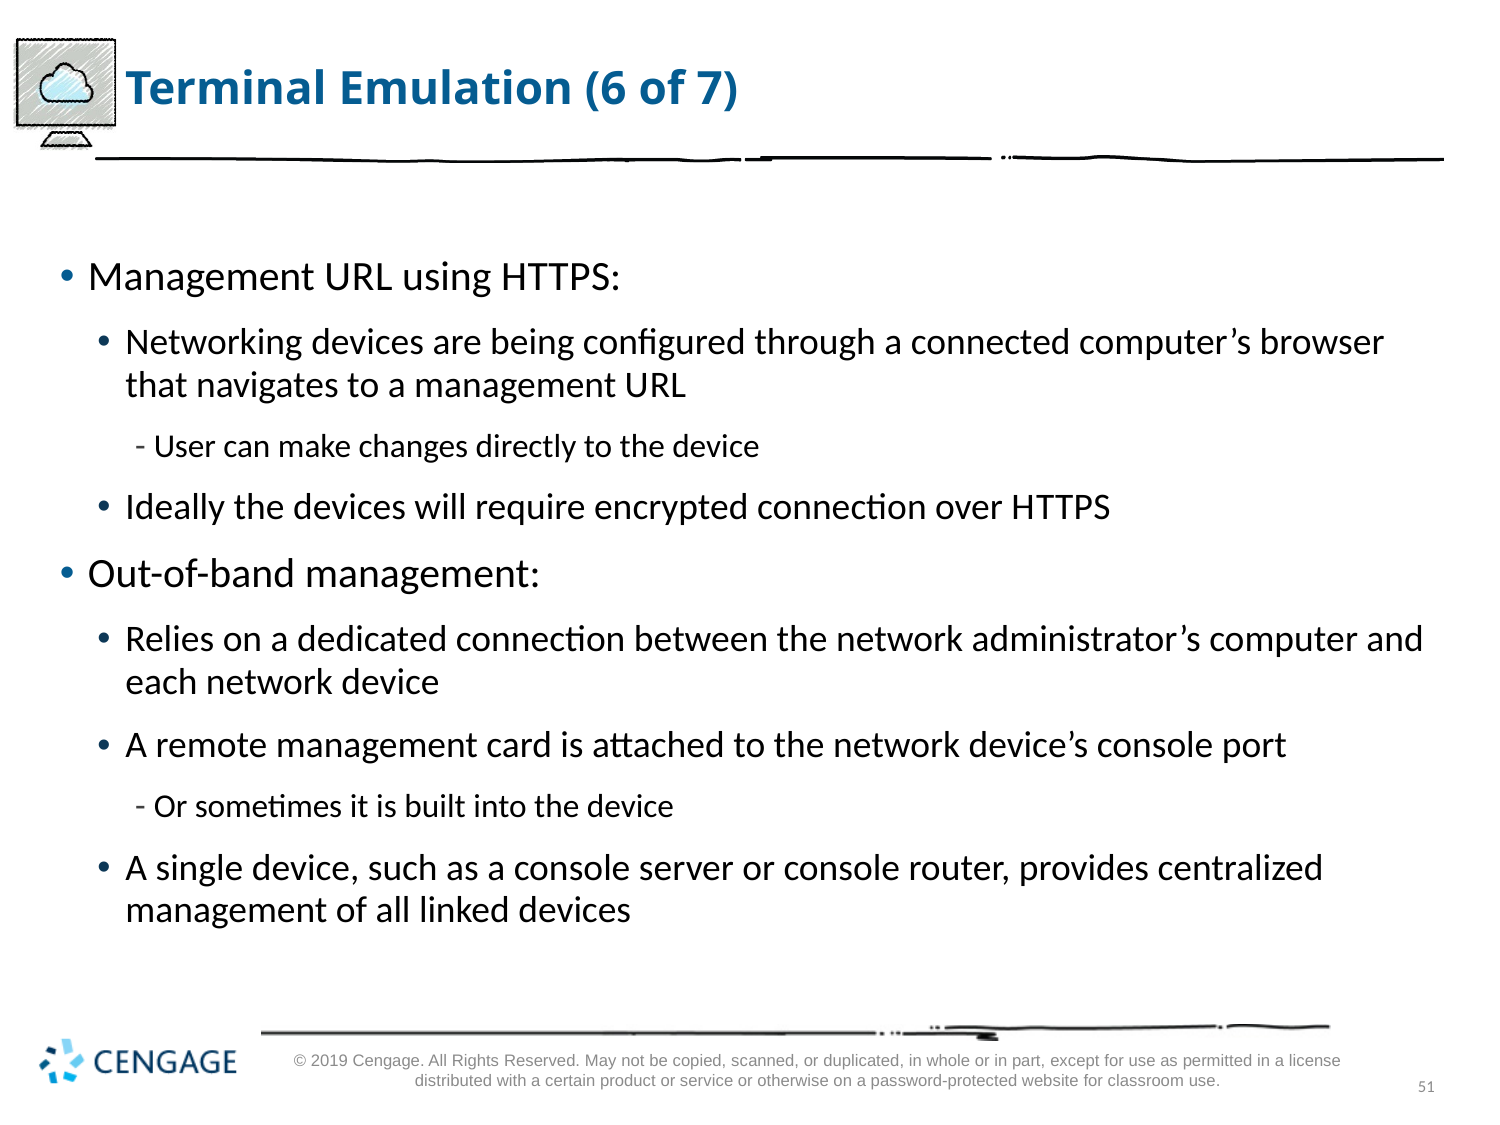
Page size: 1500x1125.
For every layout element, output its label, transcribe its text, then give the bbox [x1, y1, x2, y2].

picture [261, 1024, 1331, 1041]
picture [19, 1025, 249, 1096]
footer © 2019 Cengage. All Rights Reserved. May not be copied, scanned, or duplicated, in whole or in part, except for use as permitted in a license distributed with a certain product or service or otherwise on a password-protected website for classroom use. [262, 1050, 1375, 1091]
list Management U R L using H T T P S: Networking devices are being configured through a connected computer’s browser that navigates to a management U R L User can make changes directly to the device Ideally the devices will require encrypted connection over H T T P S Out-of-band management: Relies on a dedicated connection between the network administrator’s computer and each network device A remote management card is attached to the network device’s console port Or sometimes it is built into the device A single device, such as a console server or console router, provides centralized management of all linked devices [59, 252, 1441, 939]
title Terminal Emulation (6 of 7) [125, 66, 1442, 116]
picture [13, 36, 117, 151]
picture [95, 155, 1444, 163]
